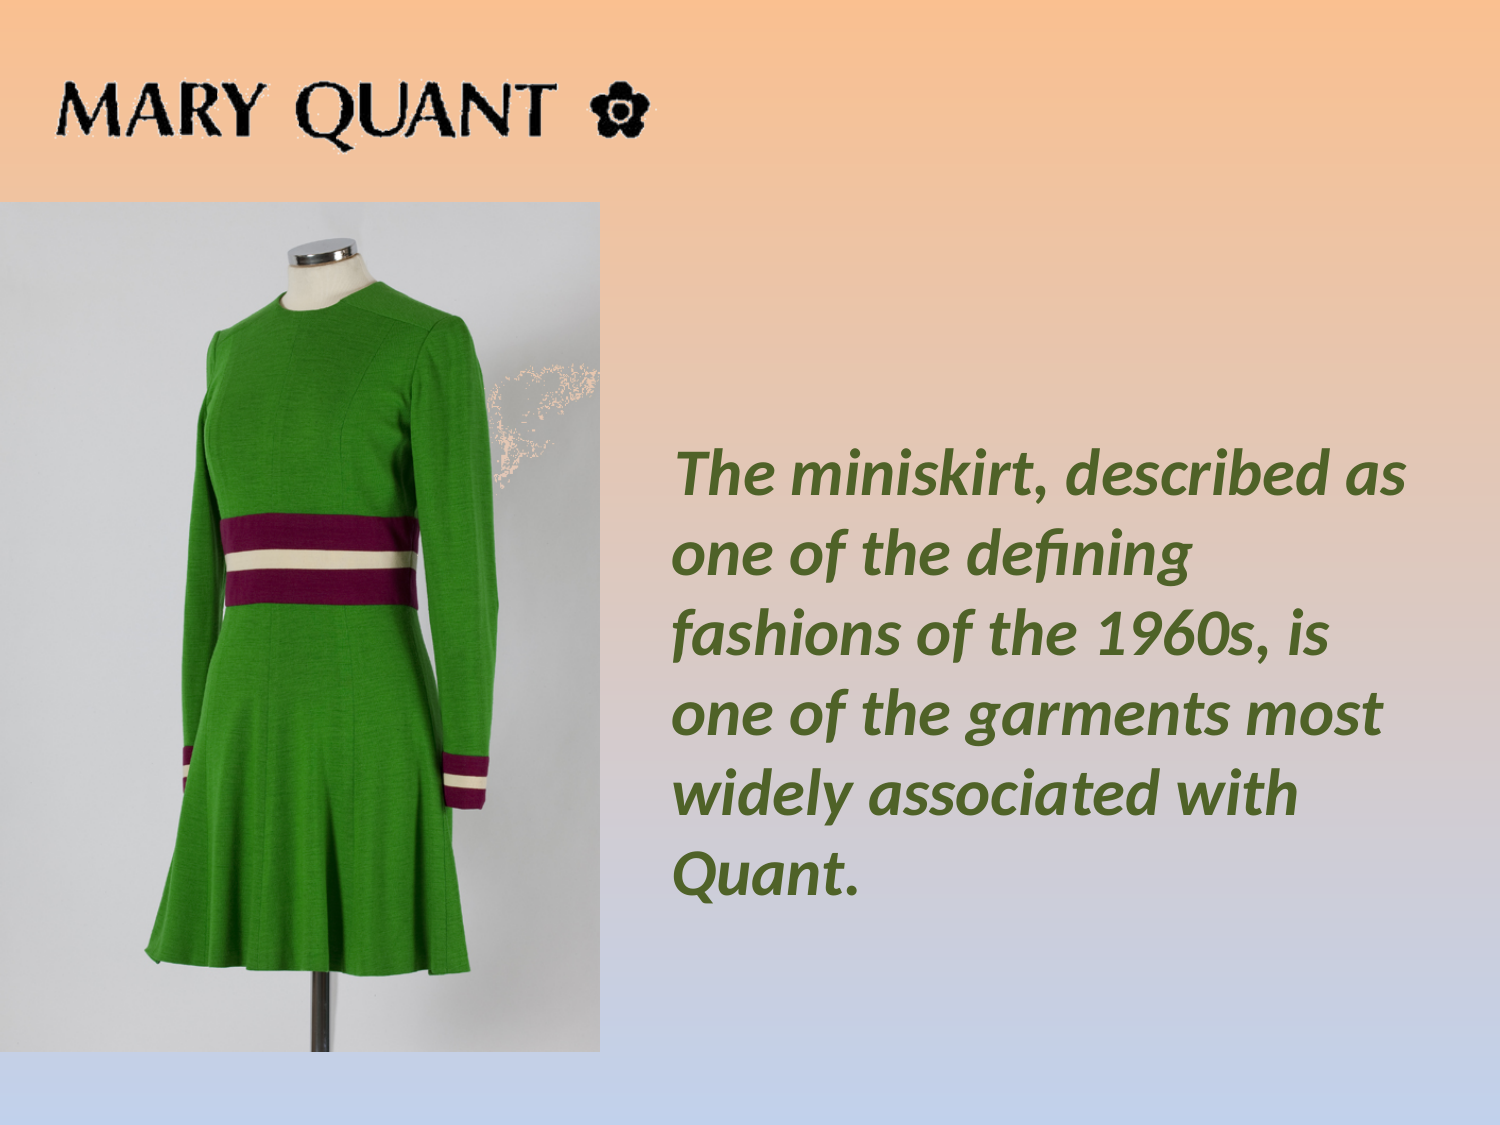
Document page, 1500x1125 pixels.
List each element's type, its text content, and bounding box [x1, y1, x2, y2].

picture [0, 1, 741, 1053]
list The miniskirt, described as one of the defining fashions of the 1960s, is one of the garments most widely associated with Quant. [605, 420, 1425, 1005]
